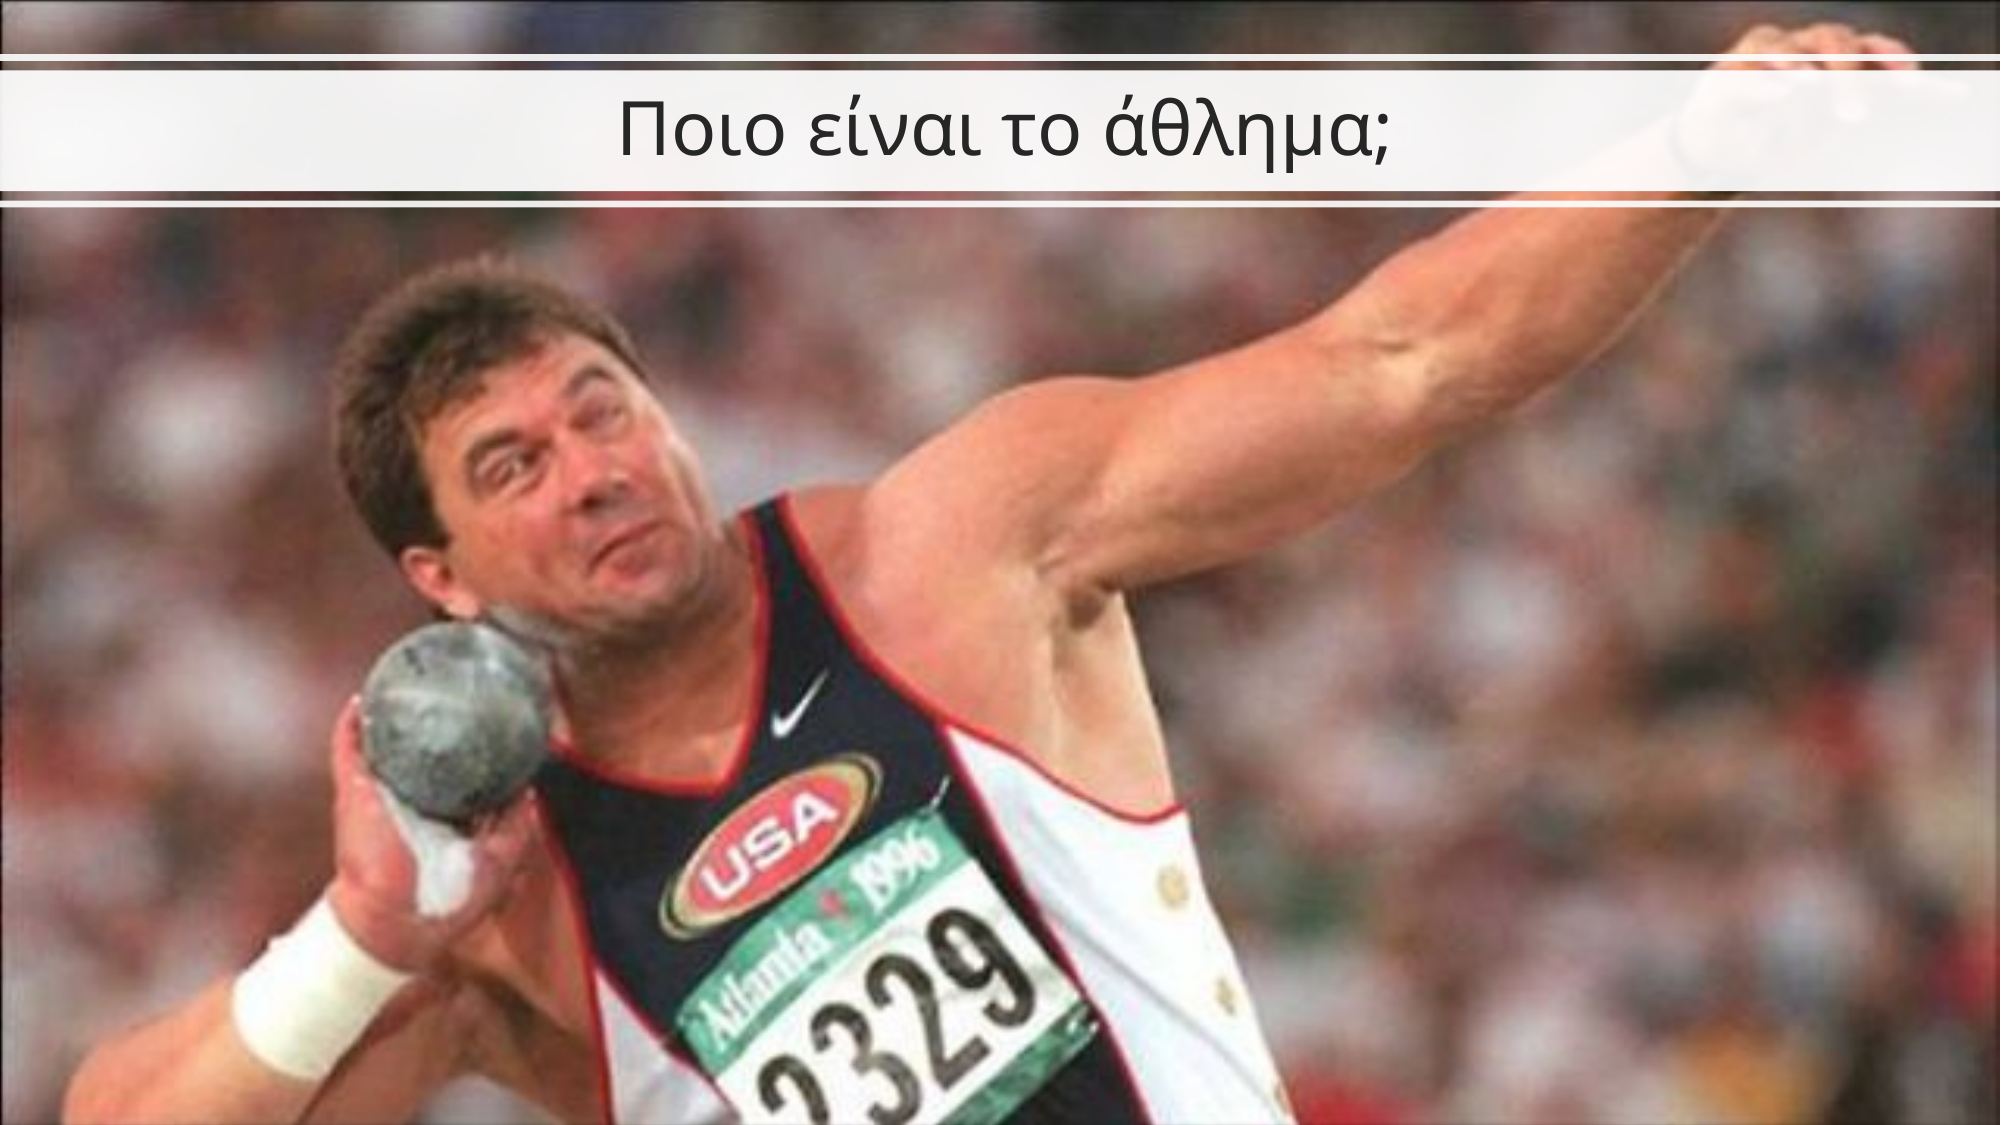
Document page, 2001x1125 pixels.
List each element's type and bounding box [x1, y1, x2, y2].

list [0, 0, 2000, 57]
list [0, 205, 2000, 1125]
list [0, 58, 2000, 203]
